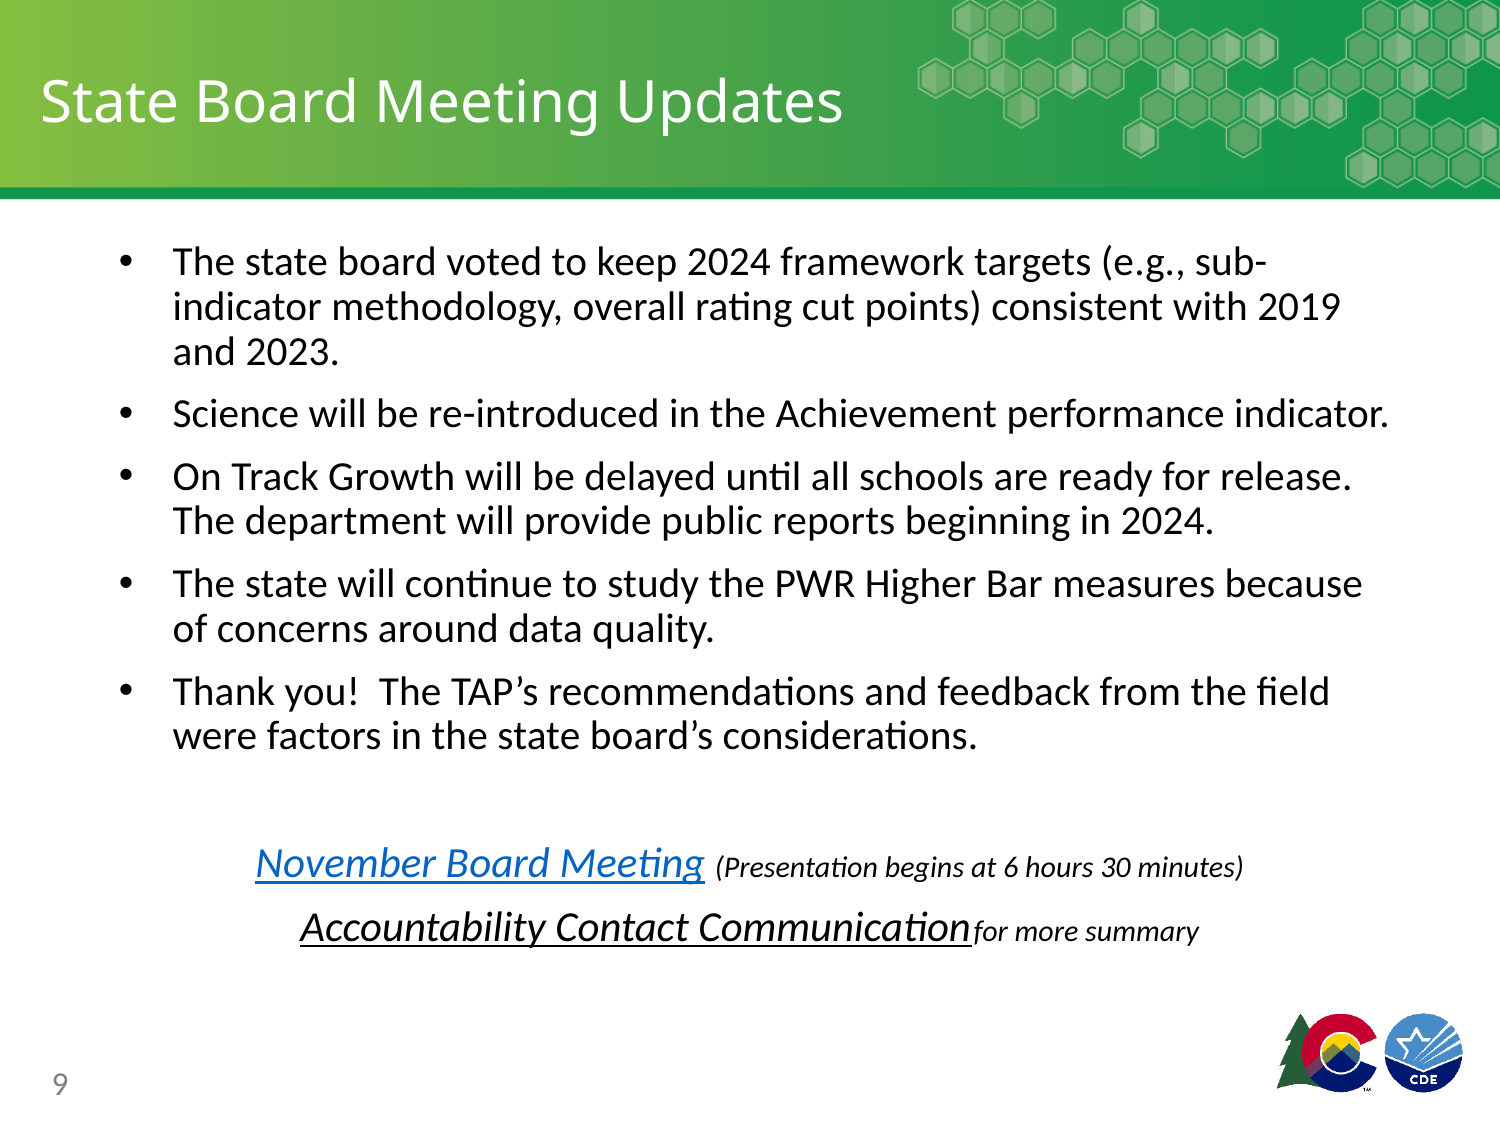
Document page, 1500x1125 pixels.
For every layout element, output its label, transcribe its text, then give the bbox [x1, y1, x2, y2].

picture [1275, 1012, 1463, 1093]
title State Board Meeting Updates [40, 41, 1170, 166]
list The state board voted to keep 2024 framework targets (e.g., sub-indicator methodology, overall rating cut points) consistent with 2019 and 2023. Science will be re-introduced in the Achievement performance indicator. On Track Growth will be delayed until all schools are ready for release. The department will provide public reports beginning in 2024. The state will continue to study the PWR Higher Bar measures because of concerns around data quality. Thank you! The TAP’s recommendations and feedback from the field were factors in the state board’s considerations. November Board Meeting (Presentation begins at 6 hours 30 minutes) Accountability Contact Communication for more summary [103, 239, 1397, 1002]
slide_number 9 [36, 1054, 375, 1115]
picture [0, 0, 1500, 200]
